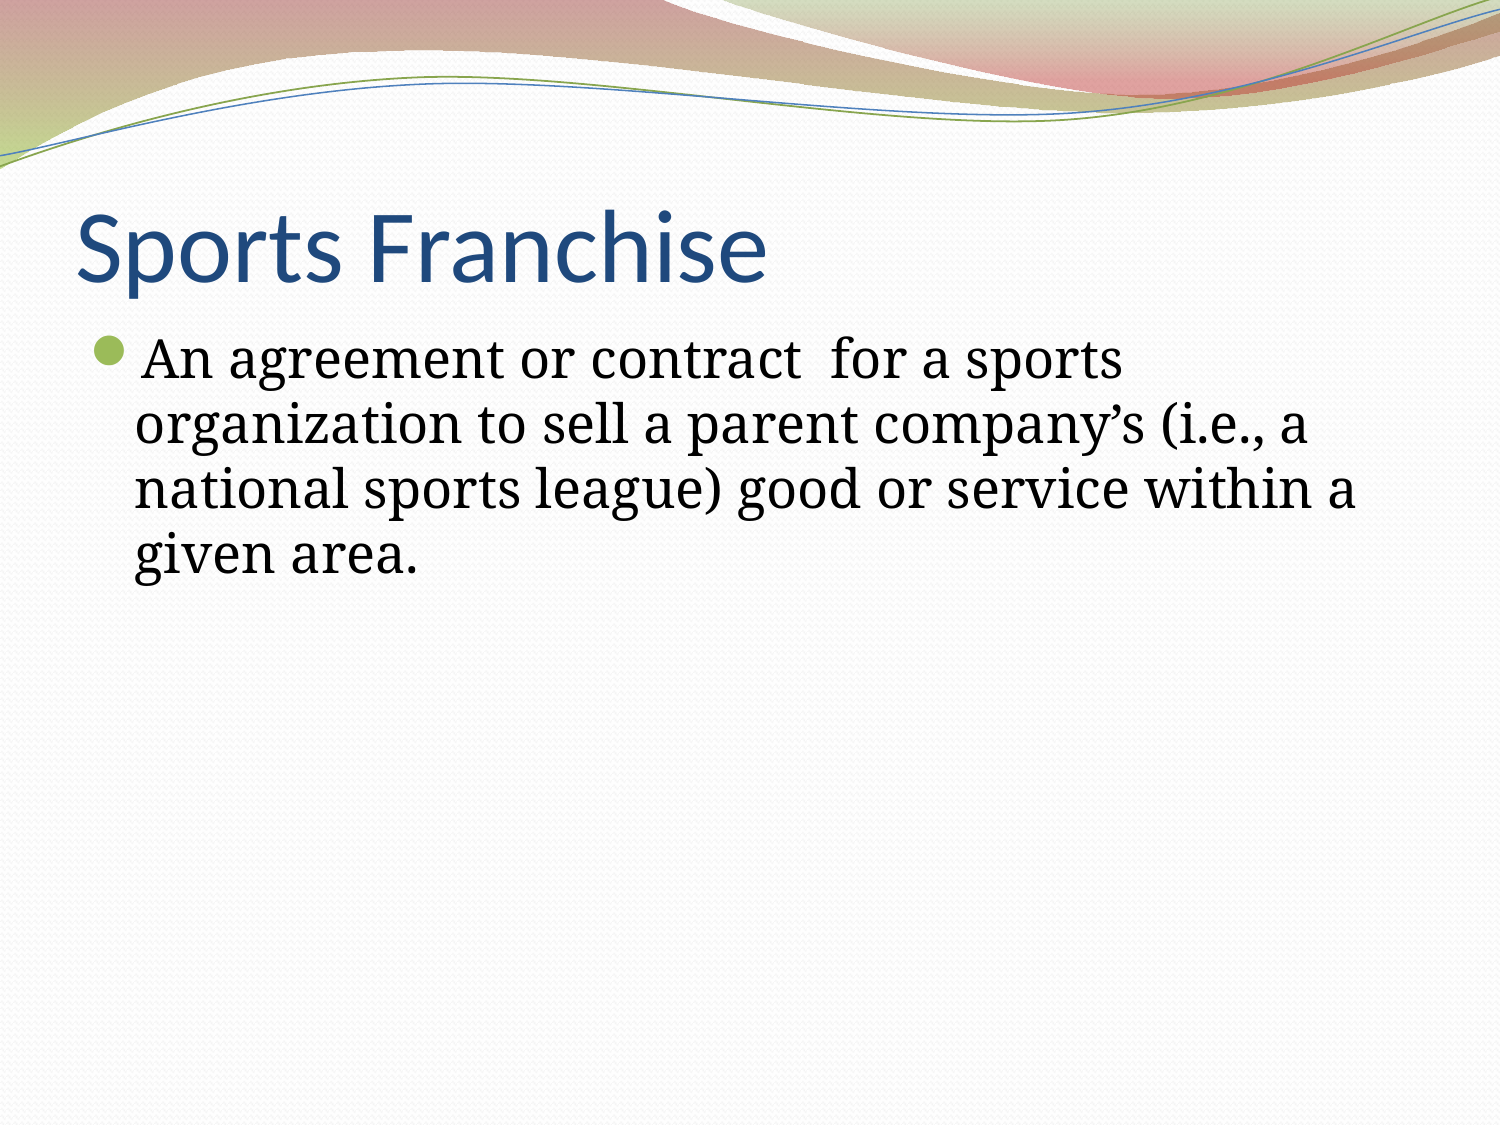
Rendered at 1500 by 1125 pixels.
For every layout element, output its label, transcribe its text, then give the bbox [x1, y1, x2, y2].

title Sports Franchise [75, 115, 1425, 303]
list An agreement or contract for a sports organization to sell a parent company’s (i.e., a national sports league) good or service within a given area. [75, 317, 1425, 1038]
